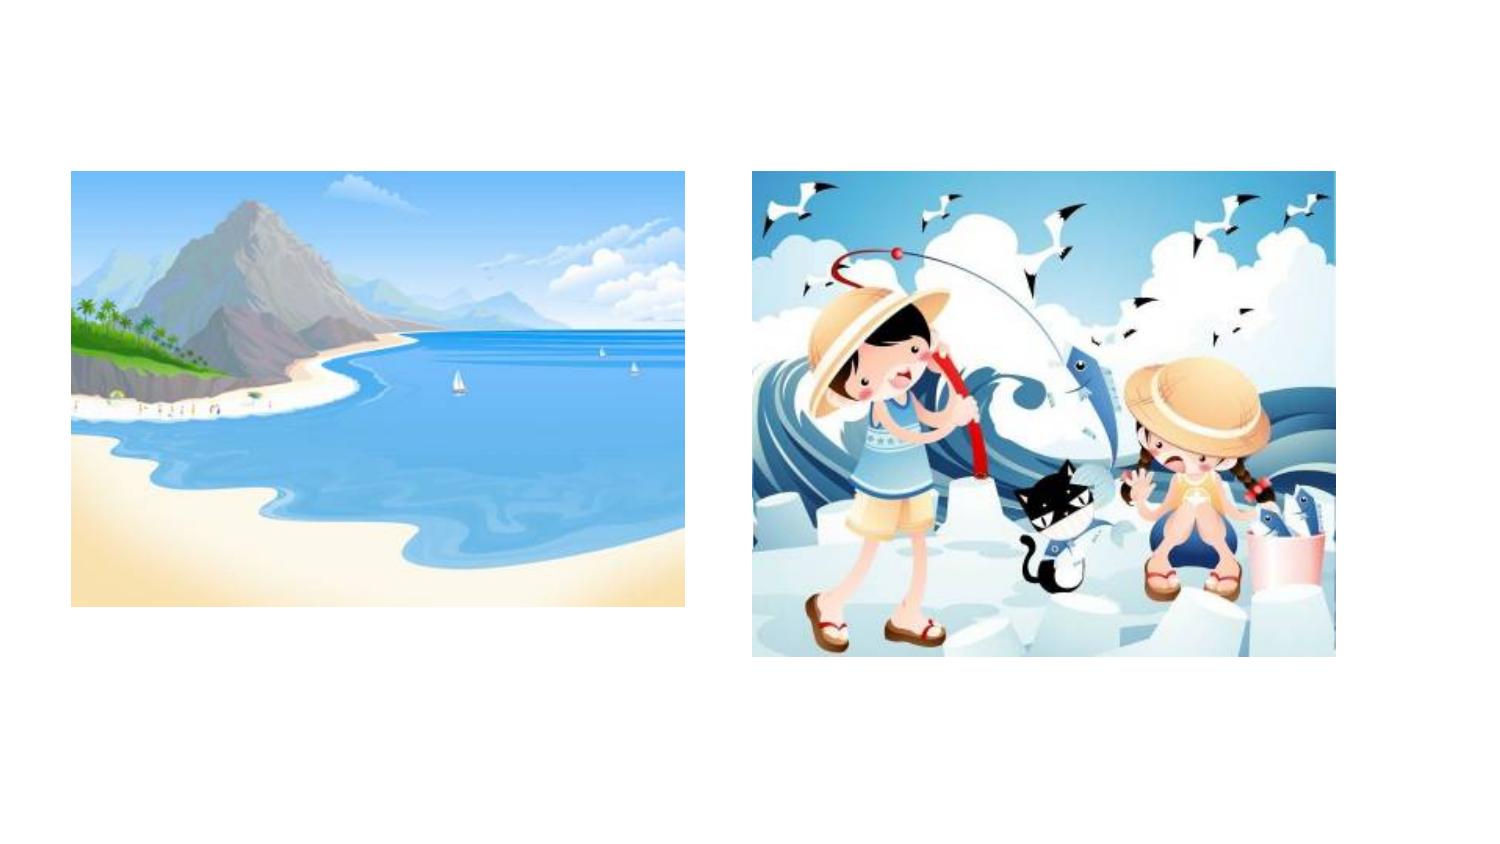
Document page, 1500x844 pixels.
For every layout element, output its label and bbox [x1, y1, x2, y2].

picture [752, 171, 1337, 657]
picture [71, 171, 685, 607]
